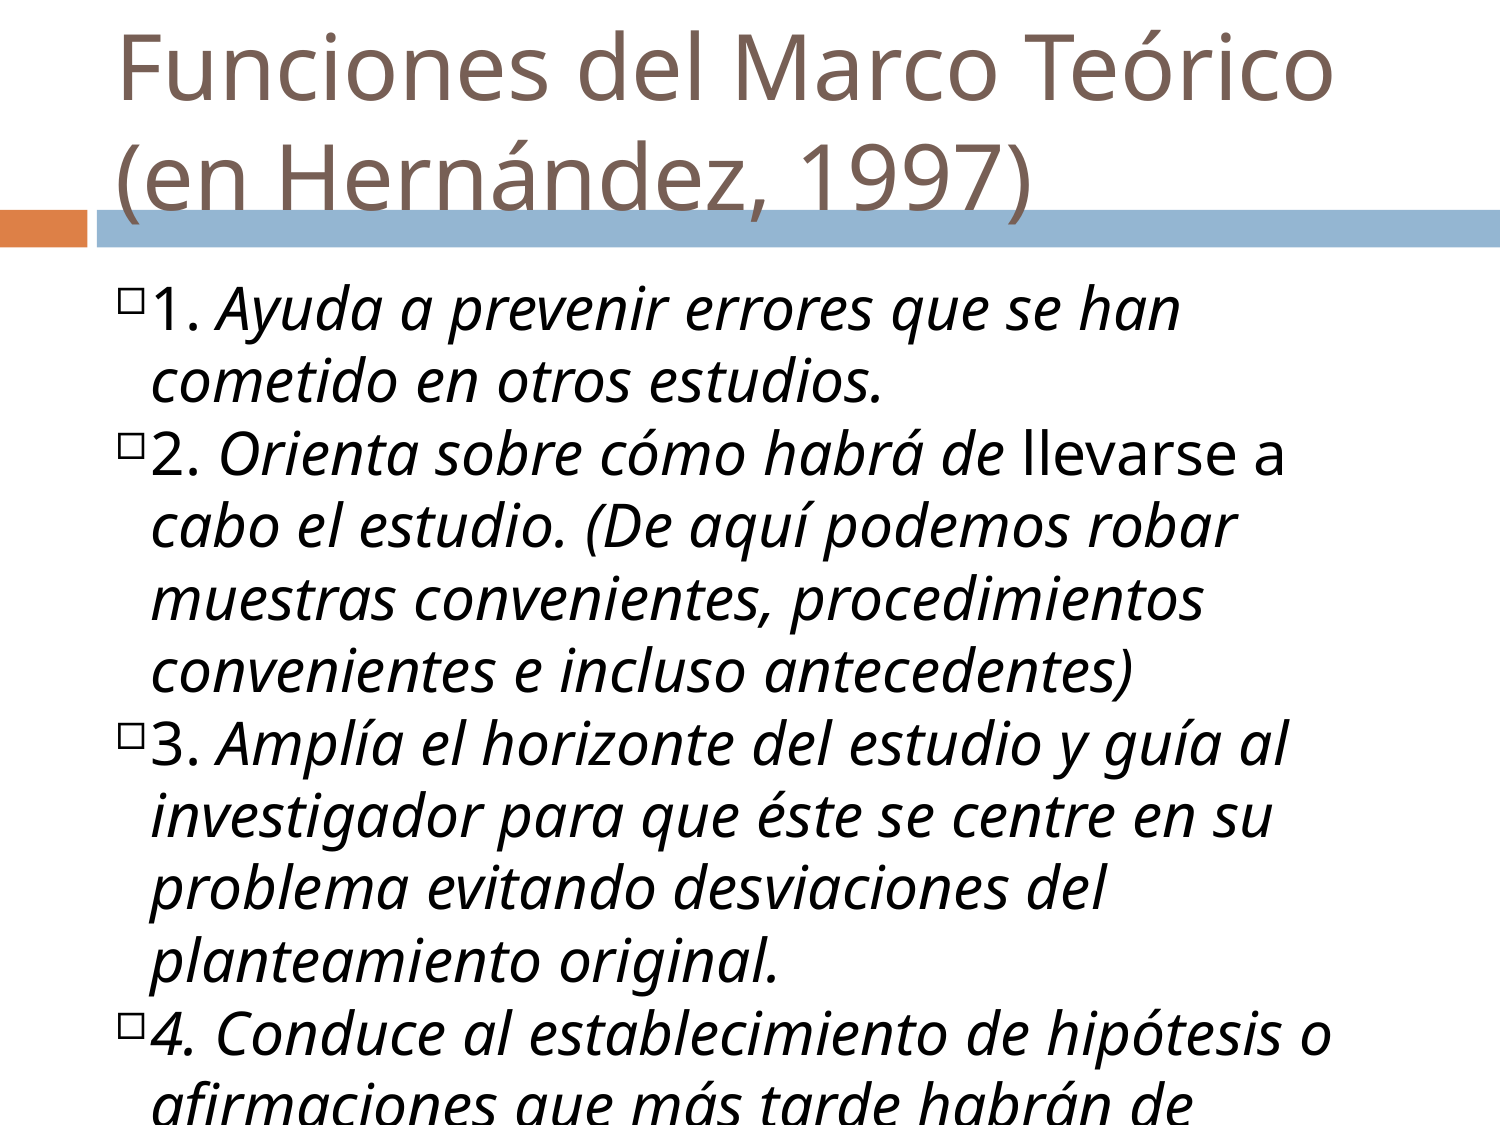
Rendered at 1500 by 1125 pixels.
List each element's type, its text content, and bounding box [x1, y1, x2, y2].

text_box 1. Ayuda a prevenir errores que se han cometido en otros estudios. 2. Orienta sobre cómo habrá de llevarse a cabo el estudio. (De aquí podemos robar muestras convenientes, procedimientos convenientes e incluso antecedentes) 3. Amplía el horizonte del estudio y guía al investigador para que éste se centre en su problema evitando desviaciones del planteamiento original. 4. Conduce al establecimiento de hipótesis o afirmaciones que más tarde habrán de someterse a prueba en la realidad. 5. Inspira nuevas líneas y áreas de investigación (Yurén Camarena, 1980). 6. Provee de un marco de referencia para interpretar los resultados del estudio. [100, 262, 1438, 1000]
text_box Funciones del Marco Teórico (en Hernández, 1997) [100, 37, 1438, 200]
